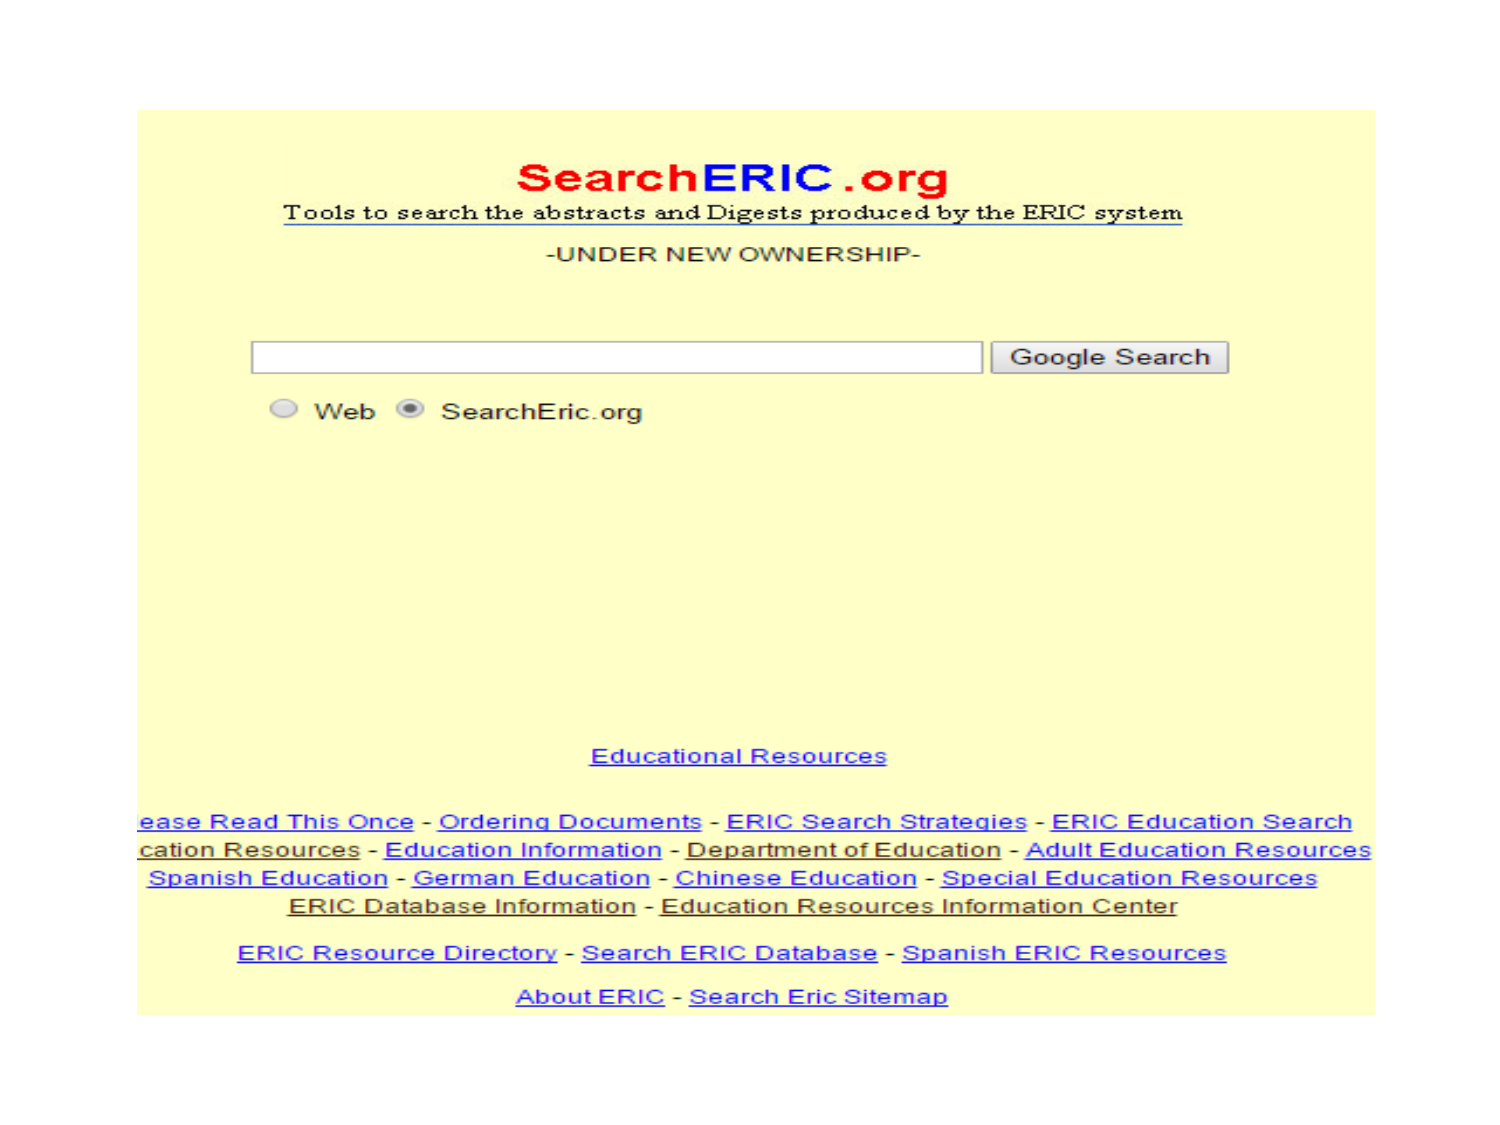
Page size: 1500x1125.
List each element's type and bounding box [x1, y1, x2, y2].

picture [137, 109, 1376, 1016]
